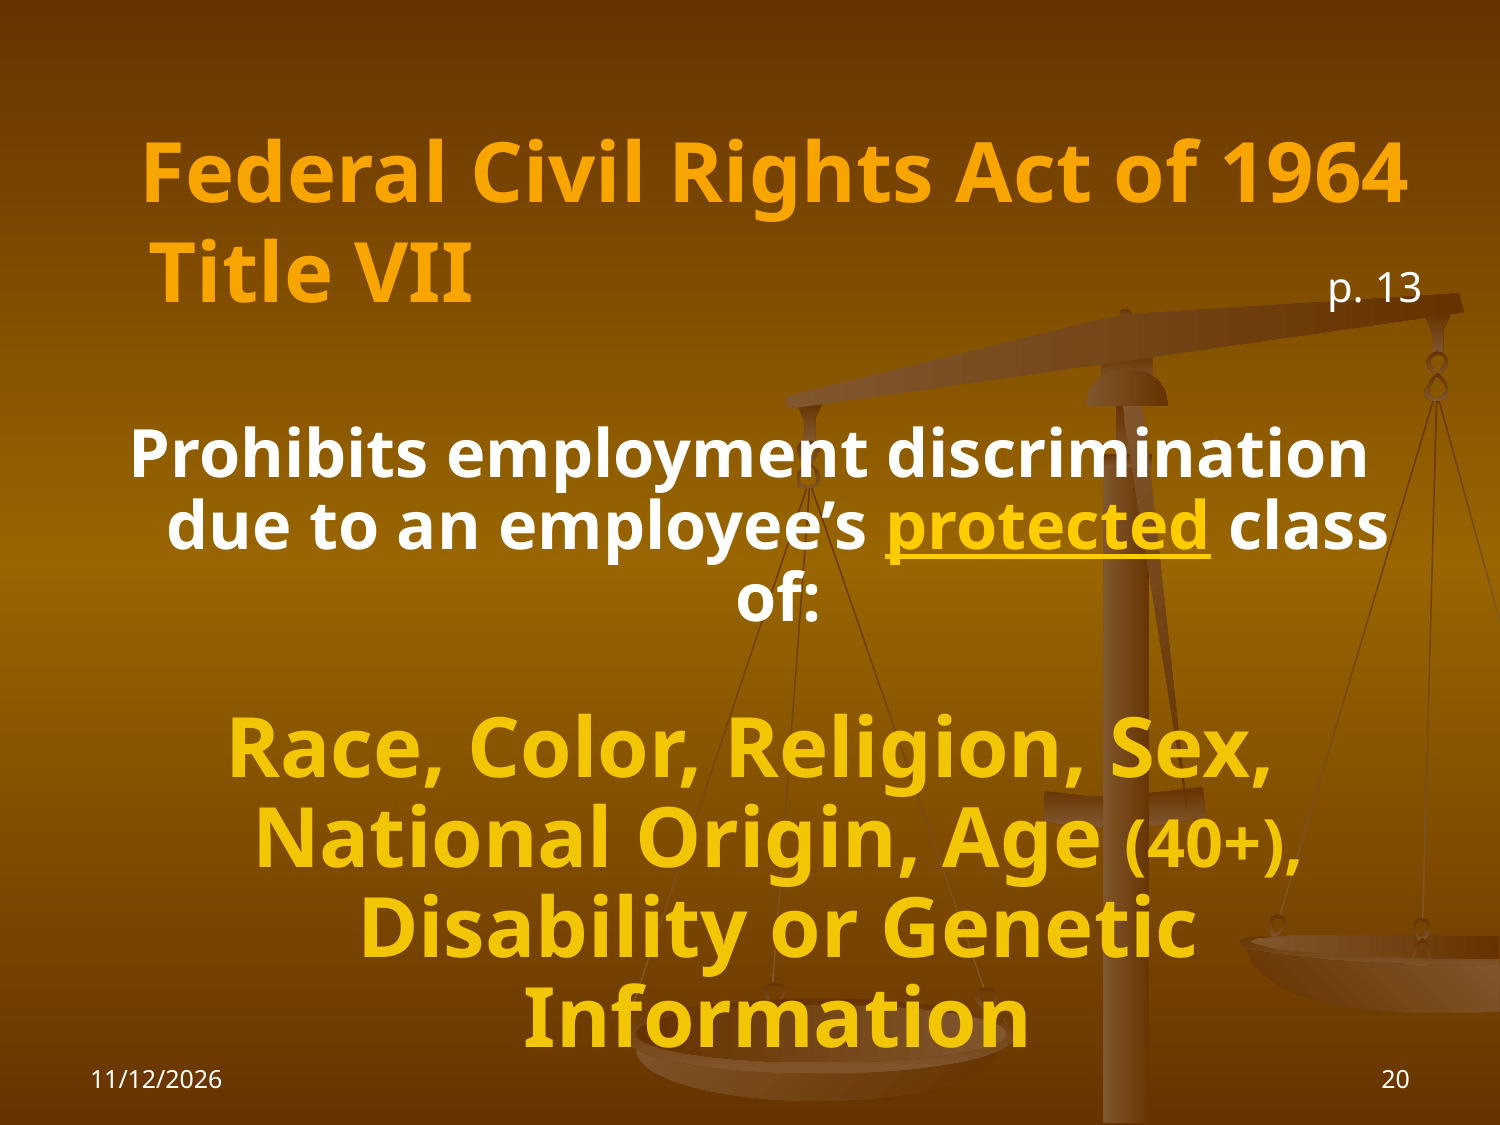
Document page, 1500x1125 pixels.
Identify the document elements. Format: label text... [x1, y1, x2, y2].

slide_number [74, 1029, 426, 1106]
title Federal Civil Rights Act of 1964 Title VII p. 13 [99, 124, 1451, 313]
slide_number 20 [1074, 1029, 1426, 1106]
list Prohibits employment discrimination due to an employee’s protected class of: Race, Color, Religion, Sex, National Origin, Age (40+), Disability or Genetic Information [74, 412, 1426, 1006]
